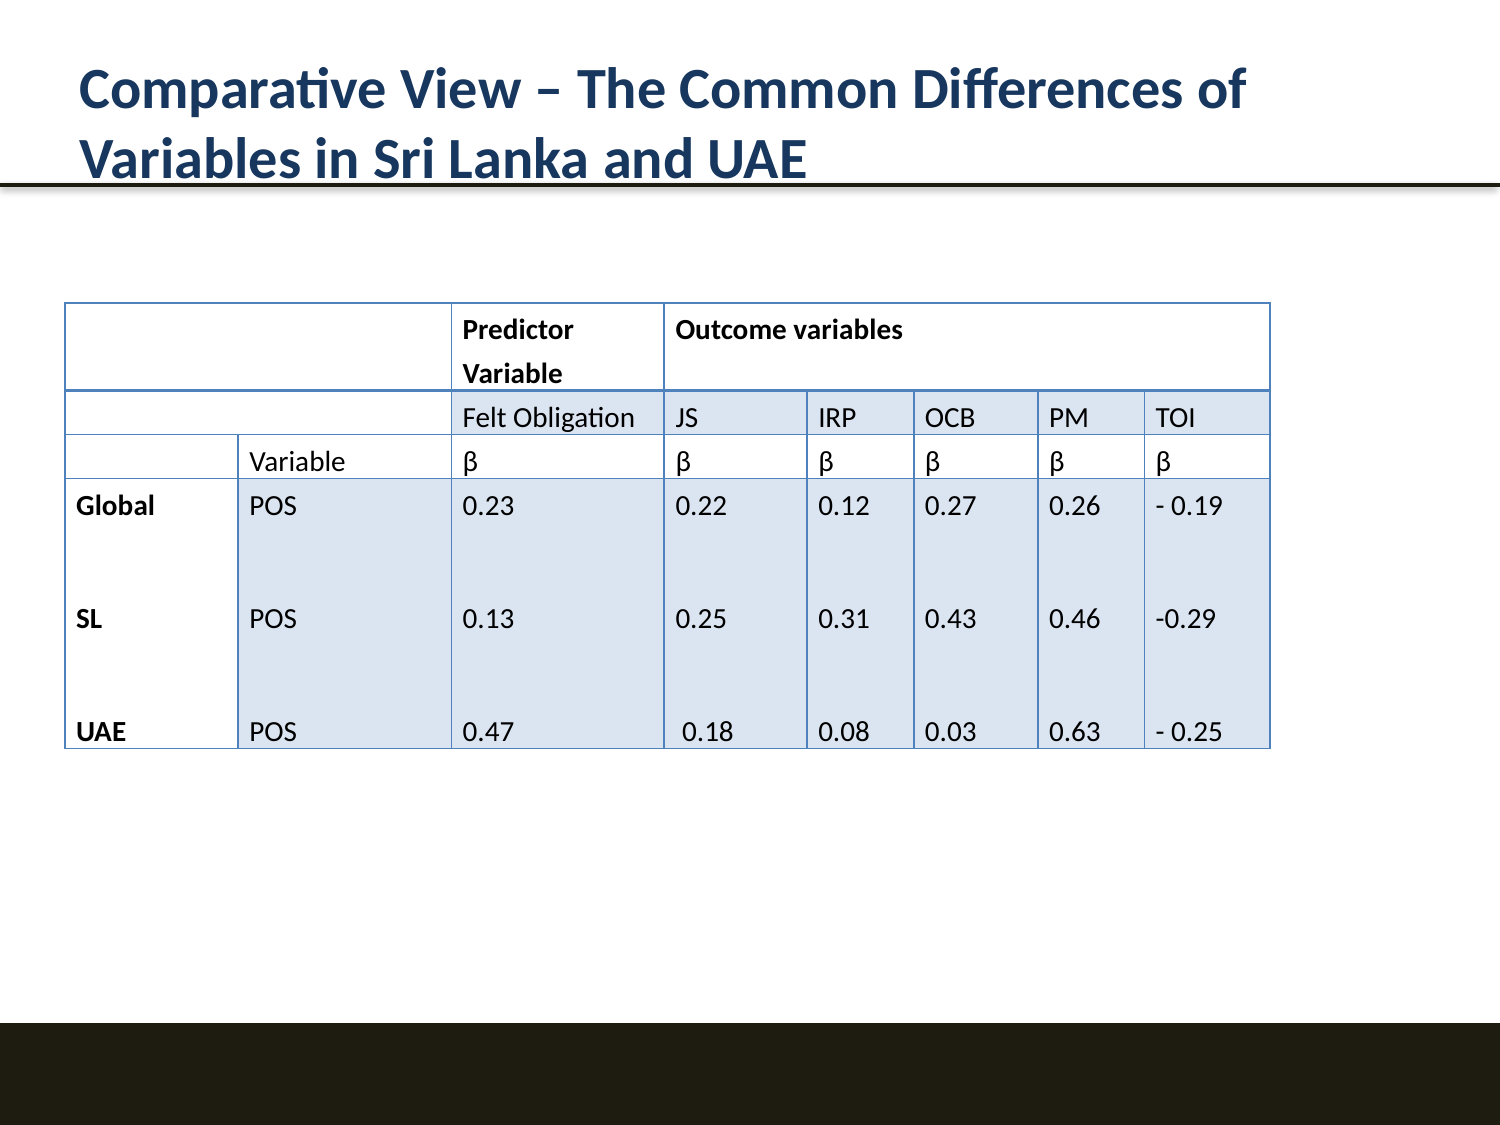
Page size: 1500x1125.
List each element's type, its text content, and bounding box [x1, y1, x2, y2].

table_cell 0.12 0.31 0.08 [808, 479, 913, 748]
table_cell JS [665, 392, 806, 434]
text_box Comparative View – The Common Differences of Variables in Sri Lanka and UAE [64, 193, 1282, 198]
table_cell [66, 392, 451, 434]
table_cell IRP [808, 392, 913, 434]
table_cell POS POS POS [239, 479, 451, 748]
table_cell - 0.19 -0.29 - 0.25 [1145, 479, 1269, 748]
table_cell β [1145, 435, 1269, 478]
table_cell TOI [1145, 392, 1269, 434]
table_cell Variable [239, 435, 451, 478]
table_cell 0.22 0.25 0.18 [665, 479, 806, 748]
table_cell PM [1039, 392, 1144, 434]
table_cell Felt Obligation [452, 392, 663, 434]
table_cell β [915, 435, 1037, 478]
table_cell 0.26 0.46 0.63 [1039, 479, 1144, 748]
table_header Predictor Variable [452, 304, 663, 389]
table_cell 0.27 0.43 0.03 [915, 479, 1037, 748]
text_box [0, 1021, 1500, 1125]
table_header Outcome variables [665, 304, 1269, 389]
text_box [47, 232, 1453, 991]
table_cell β [808, 435, 913, 478]
table_cell Global SL UAE [66, 479, 237, 748]
table_cell OCB [915, 392, 1037, 434]
table_cell 0.23 0.13 0.47 [452, 479, 663, 748]
table_cell [66, 435, 237, 478]
table_cell β [452, 435, 663, 478]
table_cell β [665, 435, 806, 478]
text_box Comparative View – The Common Differences of Variables in Sri Lanka and UAE [64, 42, 1282, 184]
table_cell β [1039, 435, 1144, 478]
table_header [66, 304, 451, 389]
